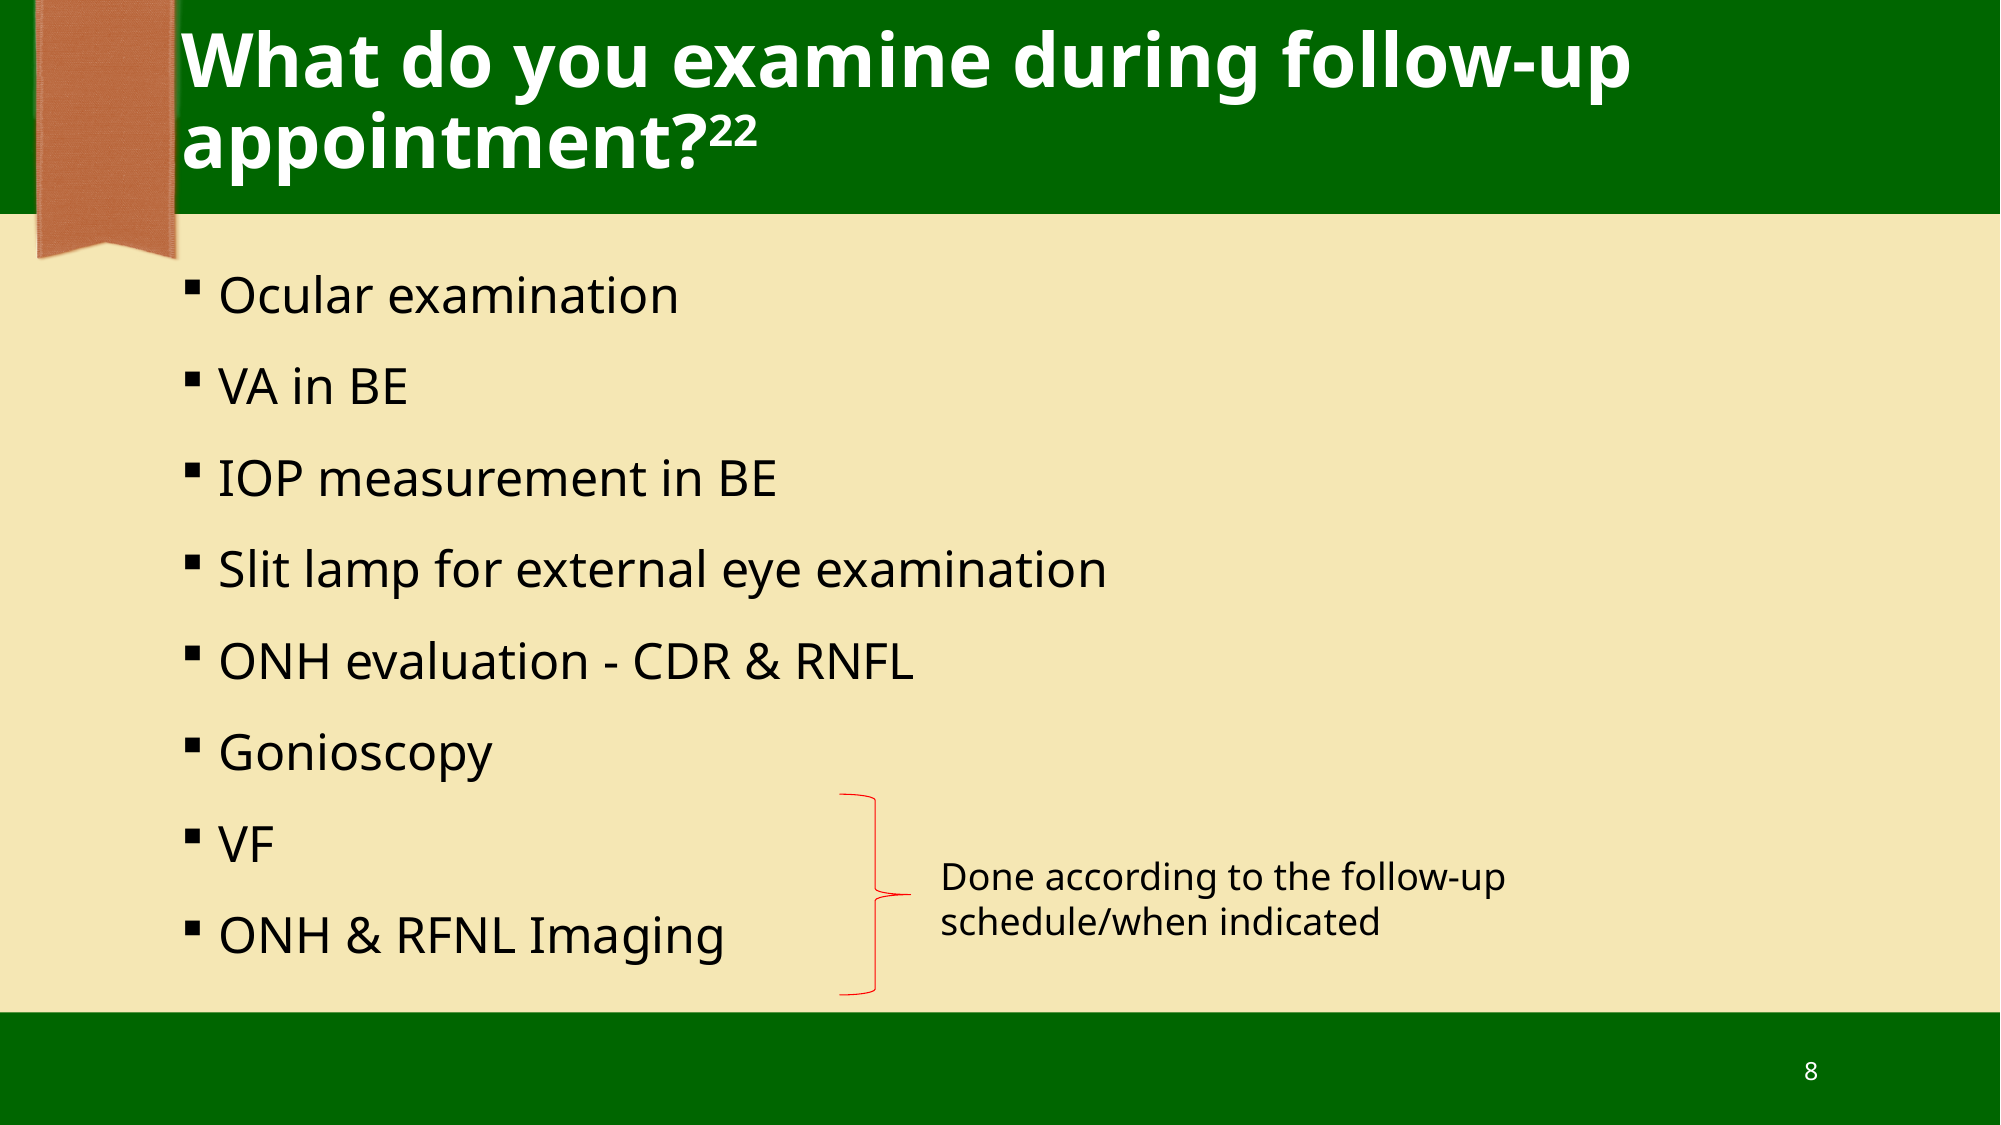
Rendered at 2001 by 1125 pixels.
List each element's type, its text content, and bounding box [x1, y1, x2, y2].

list Ocular examination VA in BE IOP measurement in BE Slit lamp for external eye examination ONH evaluation - CDR & RNFL Gonioscopy VF ONH & RFNL Imaging [181, 262, 1819, 1007]
slide_number 8 [1518, 1042, 1819, 1103]
title What do you examine during follow-up appointment?22 [181, 12, 1819, 193]
text_box [839, 793, 912, 996]
text_box Done according to the follow-up schedule/when indicated [925, 845, 1552, 951]
